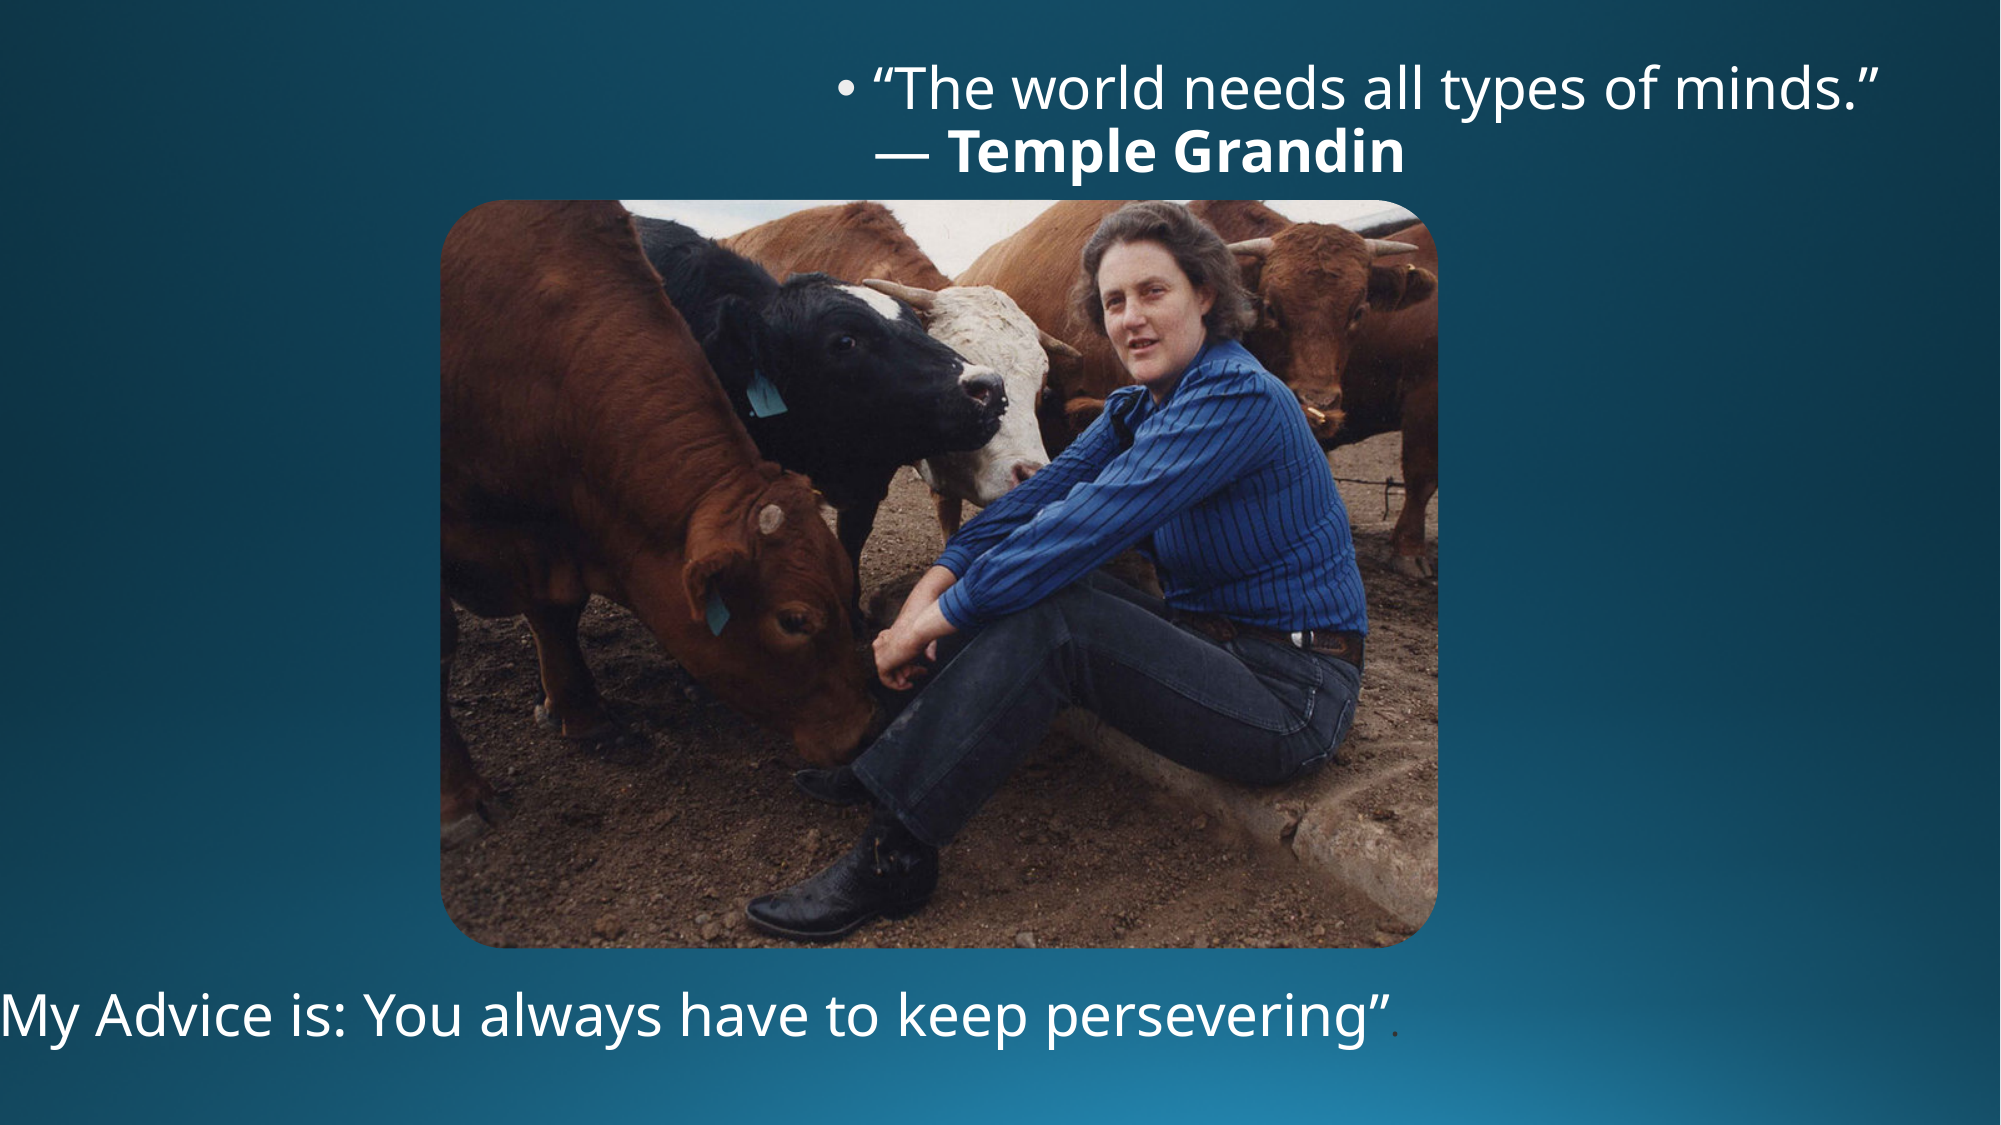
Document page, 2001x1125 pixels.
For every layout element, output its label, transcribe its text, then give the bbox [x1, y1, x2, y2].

text_box “My Advice is: You always have to keep persevering”. [0, 970, 1415, 1056]
list “The world needs all types of minds.” ― Temple Grandin [821, 51, 2000, 200]
picture [0, 0, 2001, 1125]
